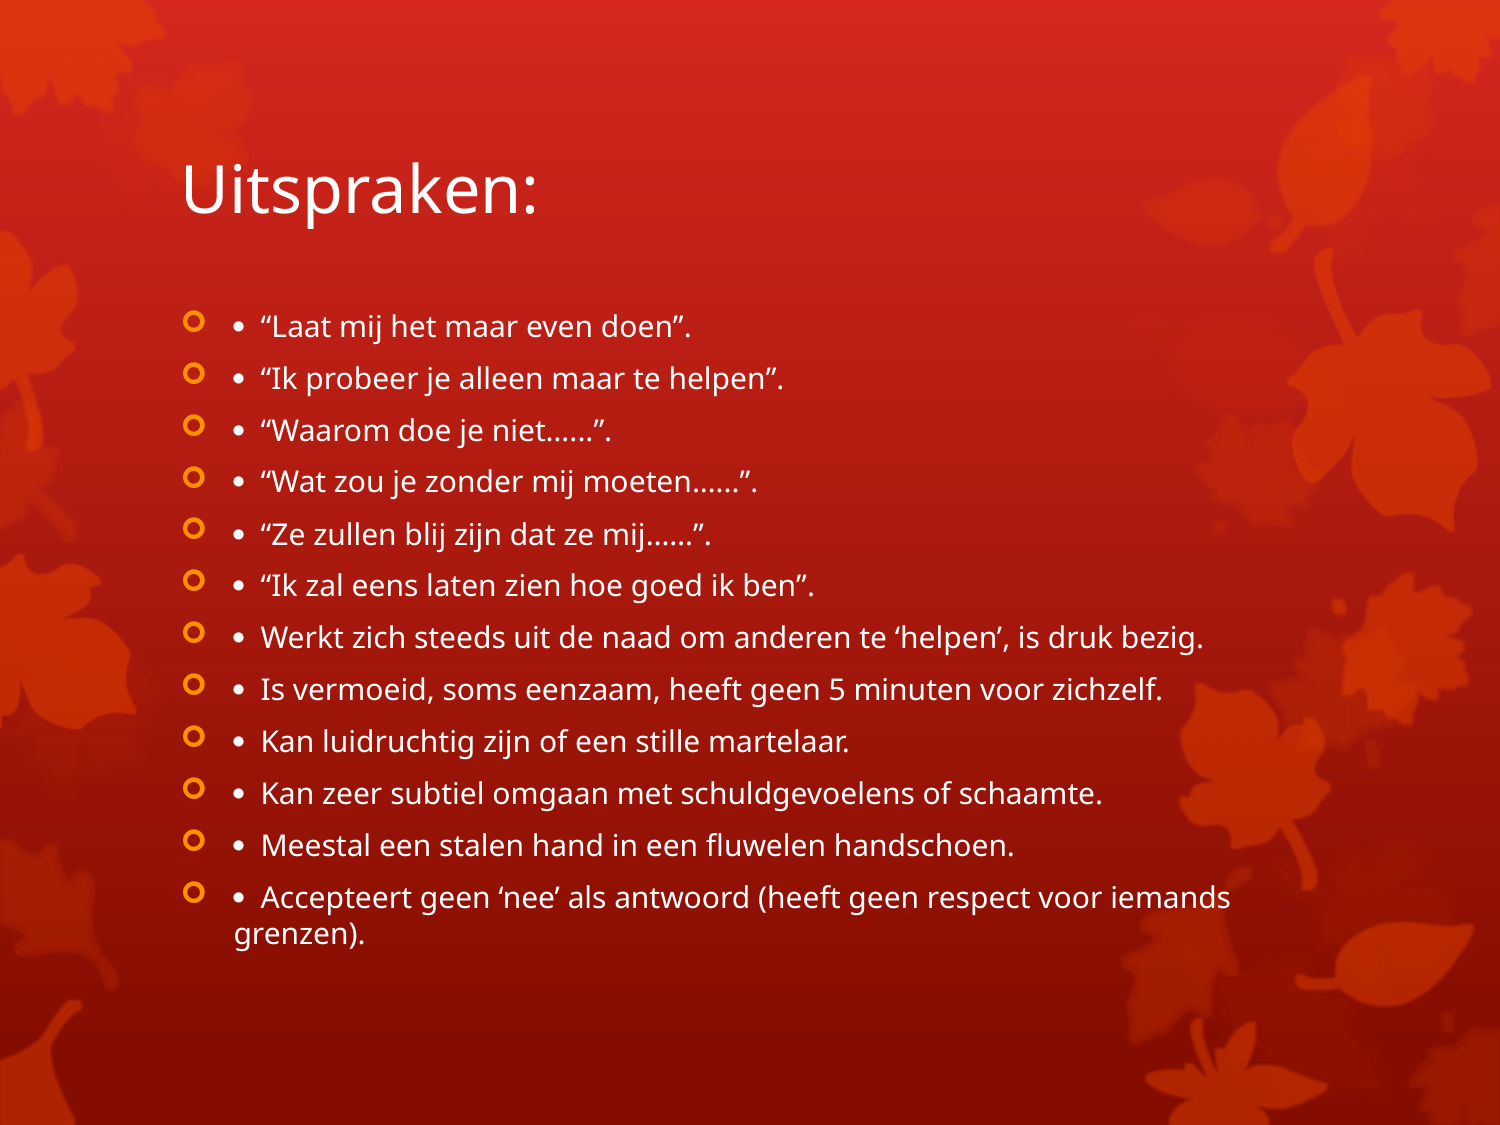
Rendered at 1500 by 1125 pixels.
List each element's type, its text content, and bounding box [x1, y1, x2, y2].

list  “Laat mij het maar even doen”.  “Ik probeer je alleen maar te helpen”.  “Waarom doe je niet…...”.  “Wat zou je zonder mij moeten.…..”.  “Ze zullen blij zijn dat ze mij……”.  “Ik zal eens laten zien hoe goed ik ben”.  Werkt zich steeds uit de naad om anderen te ‘helpen’, is druk bezig.  Is vermoeid, soms eenzaam, heeft geen 5 minuten voor zichzelf.  Kan luidruchtig zijn of een stille martelaar.  Kan zeer subtiel omgaan met schuldgevoelens of schaamte.  Meestal een stalen hand in een fluwelen handschoen.  Accepteert geen ‘nee’ als antwoord (heeft geen respect voor iemands grenzen). [165, 296, 1335, 962]
title Uitspraken: [165, 110, 1335, 263]
